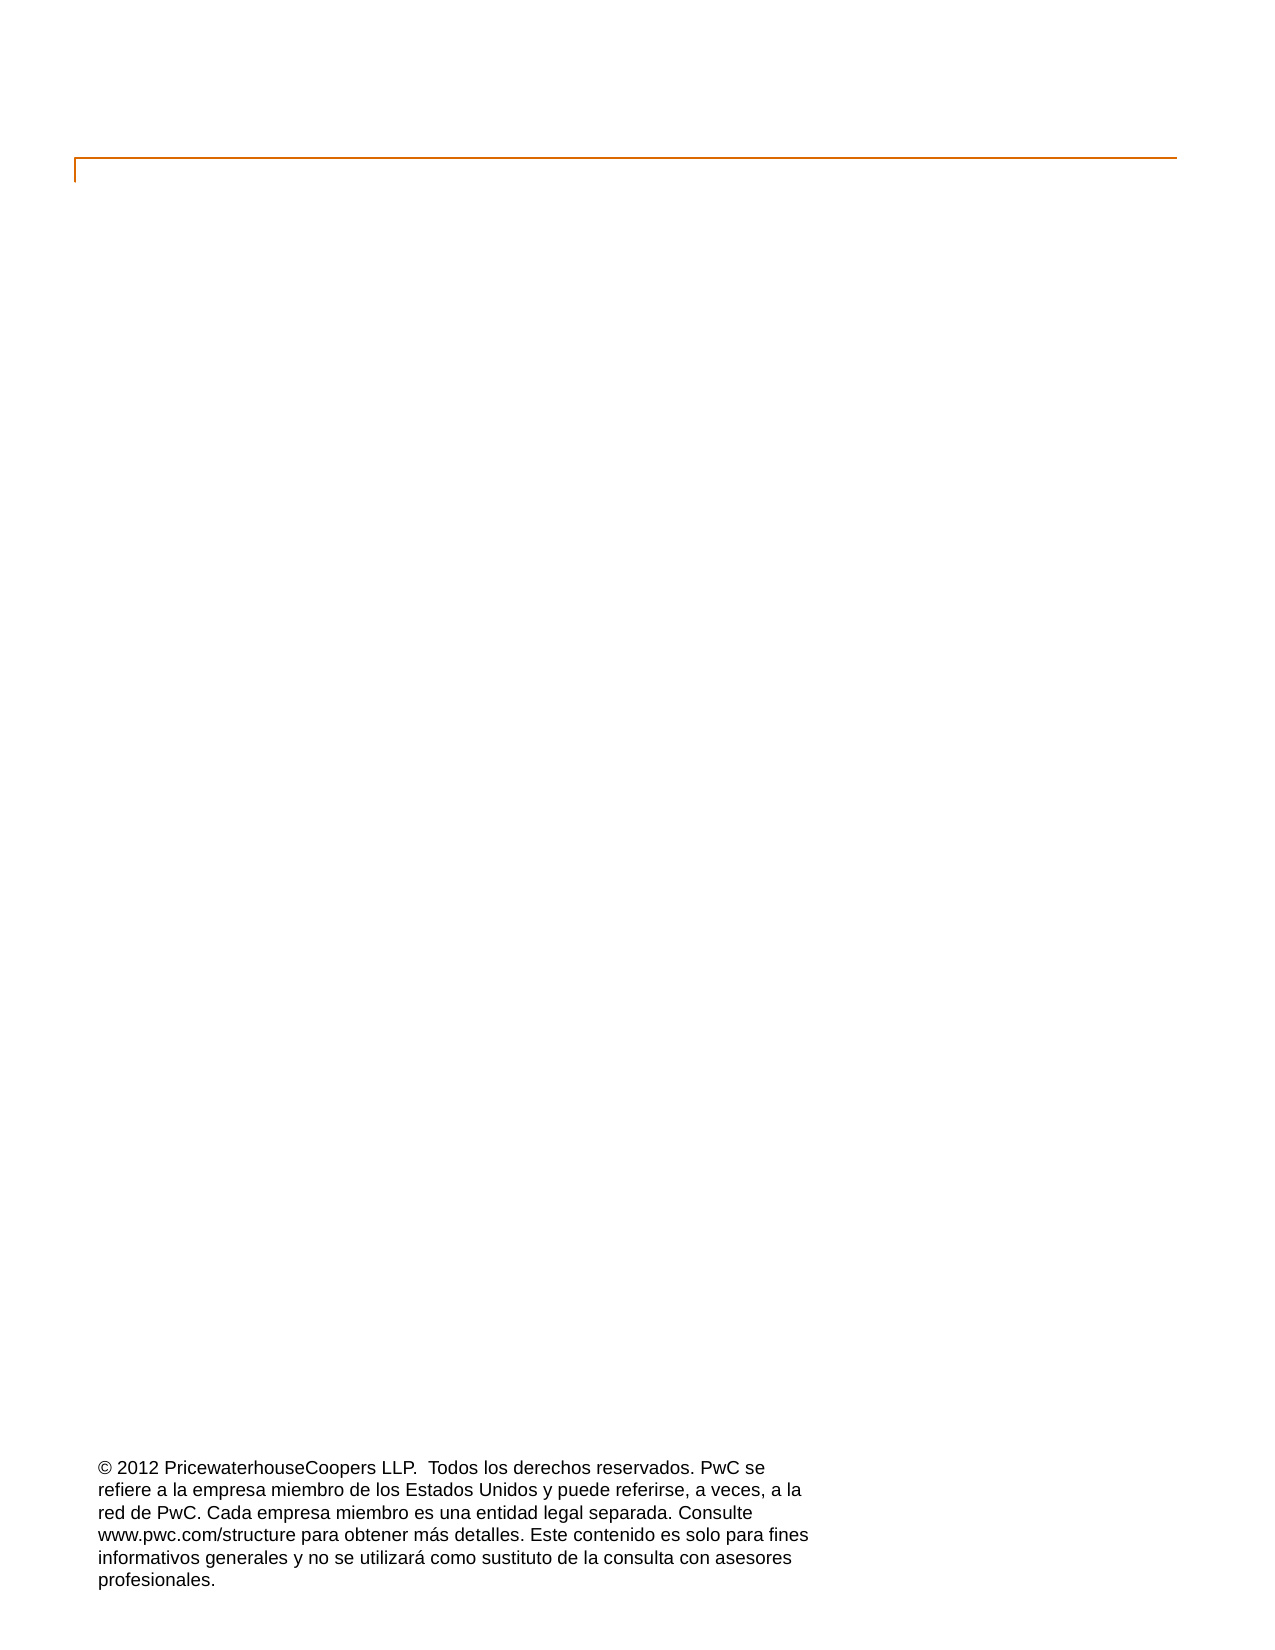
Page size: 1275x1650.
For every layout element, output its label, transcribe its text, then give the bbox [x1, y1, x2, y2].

list © 2012 PricewaterhouseCoopers LLP. Todos los derechos reservados. PwC se refiere a la empresa miembro de los Estados Unidos y puede referirse, a veces, a la red de PwC. Cada empresa miembro es una entidad legal separada. Consulte www.pwc.com/structure para obtener más detalles. Este contenido es solo para fines informativos generales y no se utilizará como sustituto de la consulta con asesores profesionales. [98, 648, 815, 1591]
